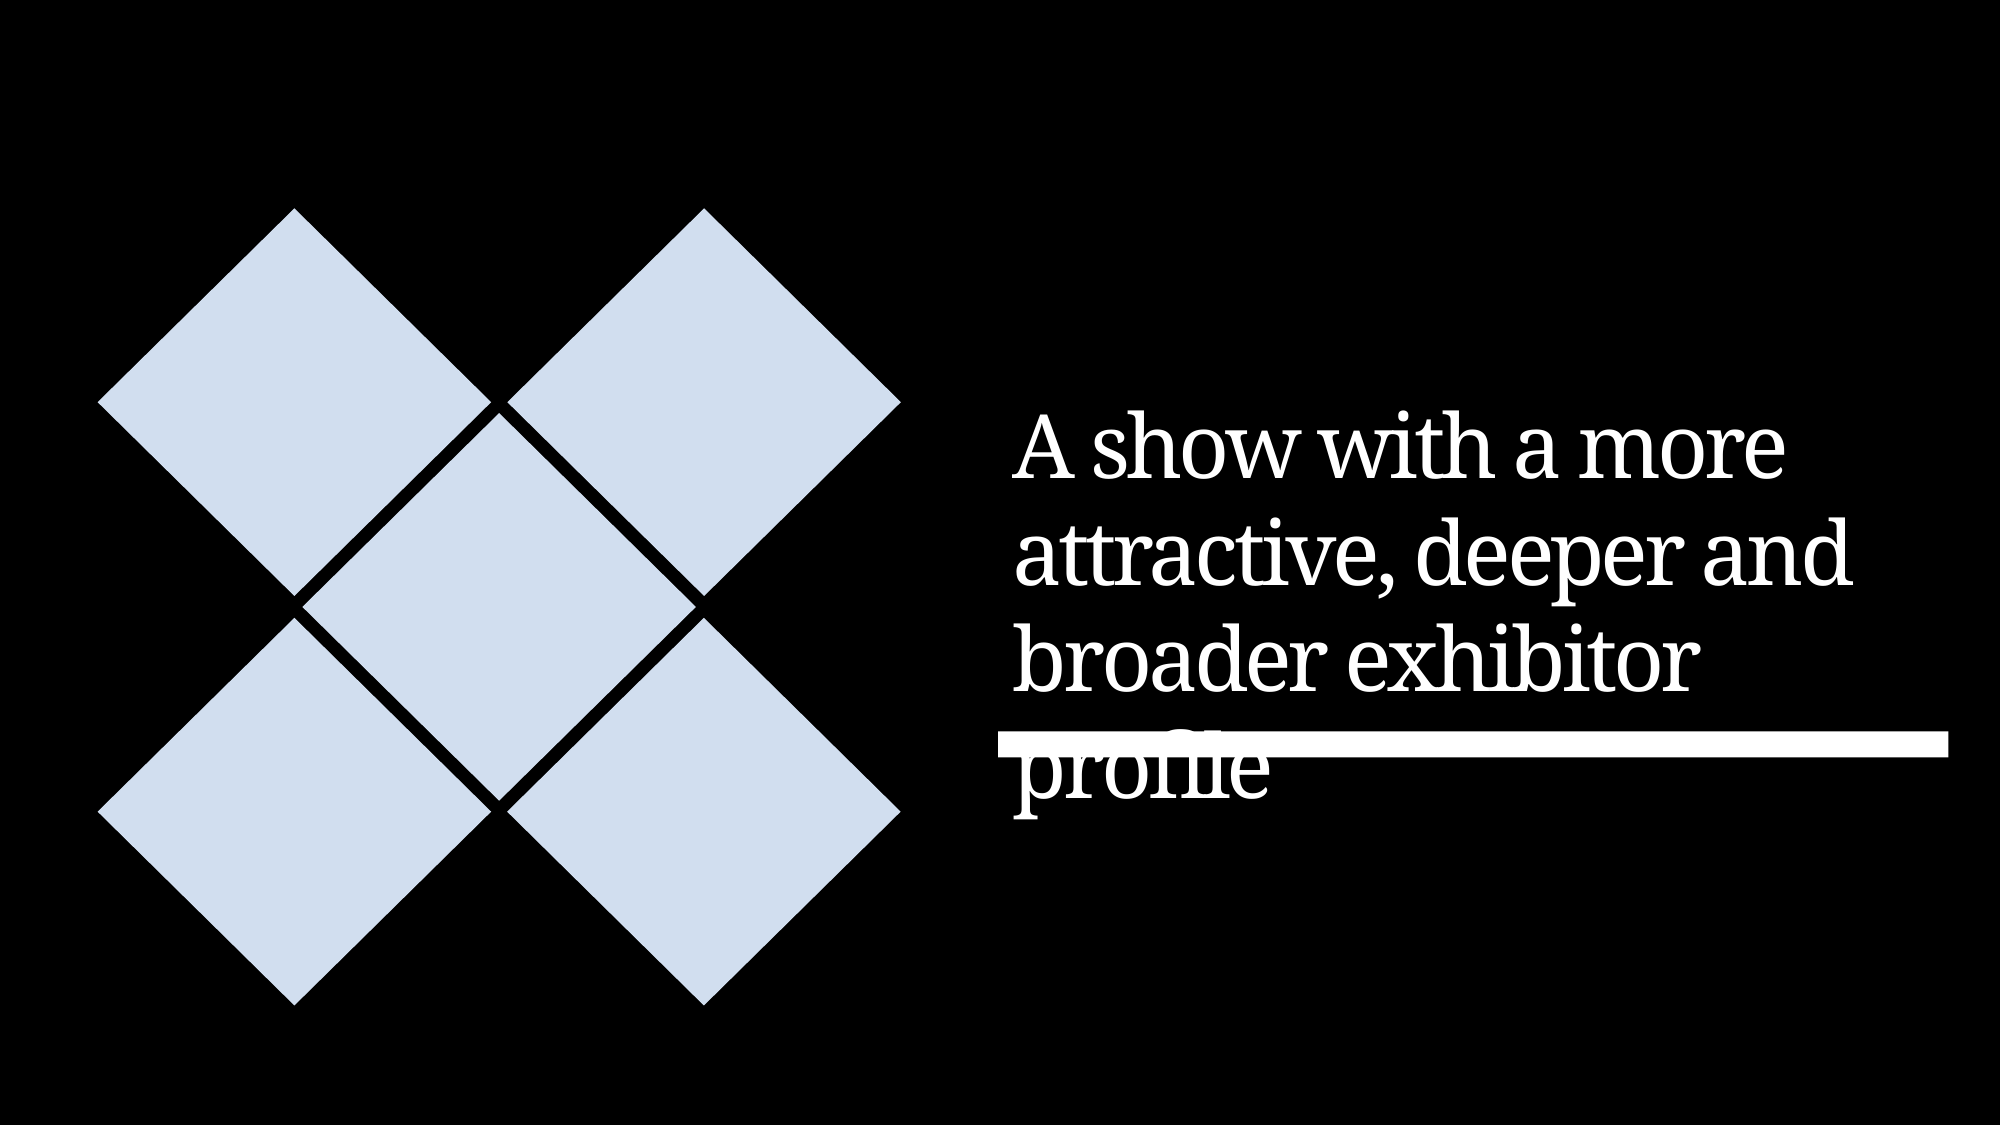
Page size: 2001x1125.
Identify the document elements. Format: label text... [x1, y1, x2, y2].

text_box A show with a more attractive, deeper and broader exhibitor profile [998, 758, 1949, 824]
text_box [506, 617, 901, 1006]
text_box [997, 730, 1949, 758]
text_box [507, 208, 902, 597]
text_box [302, 412, 697, 801]
text_box A show with a more attractive, deeper and broader exhibitor profile [998, 382, 1949, 730]
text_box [97, 617, 492, 1006]
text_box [97, 208, 492, 597]
